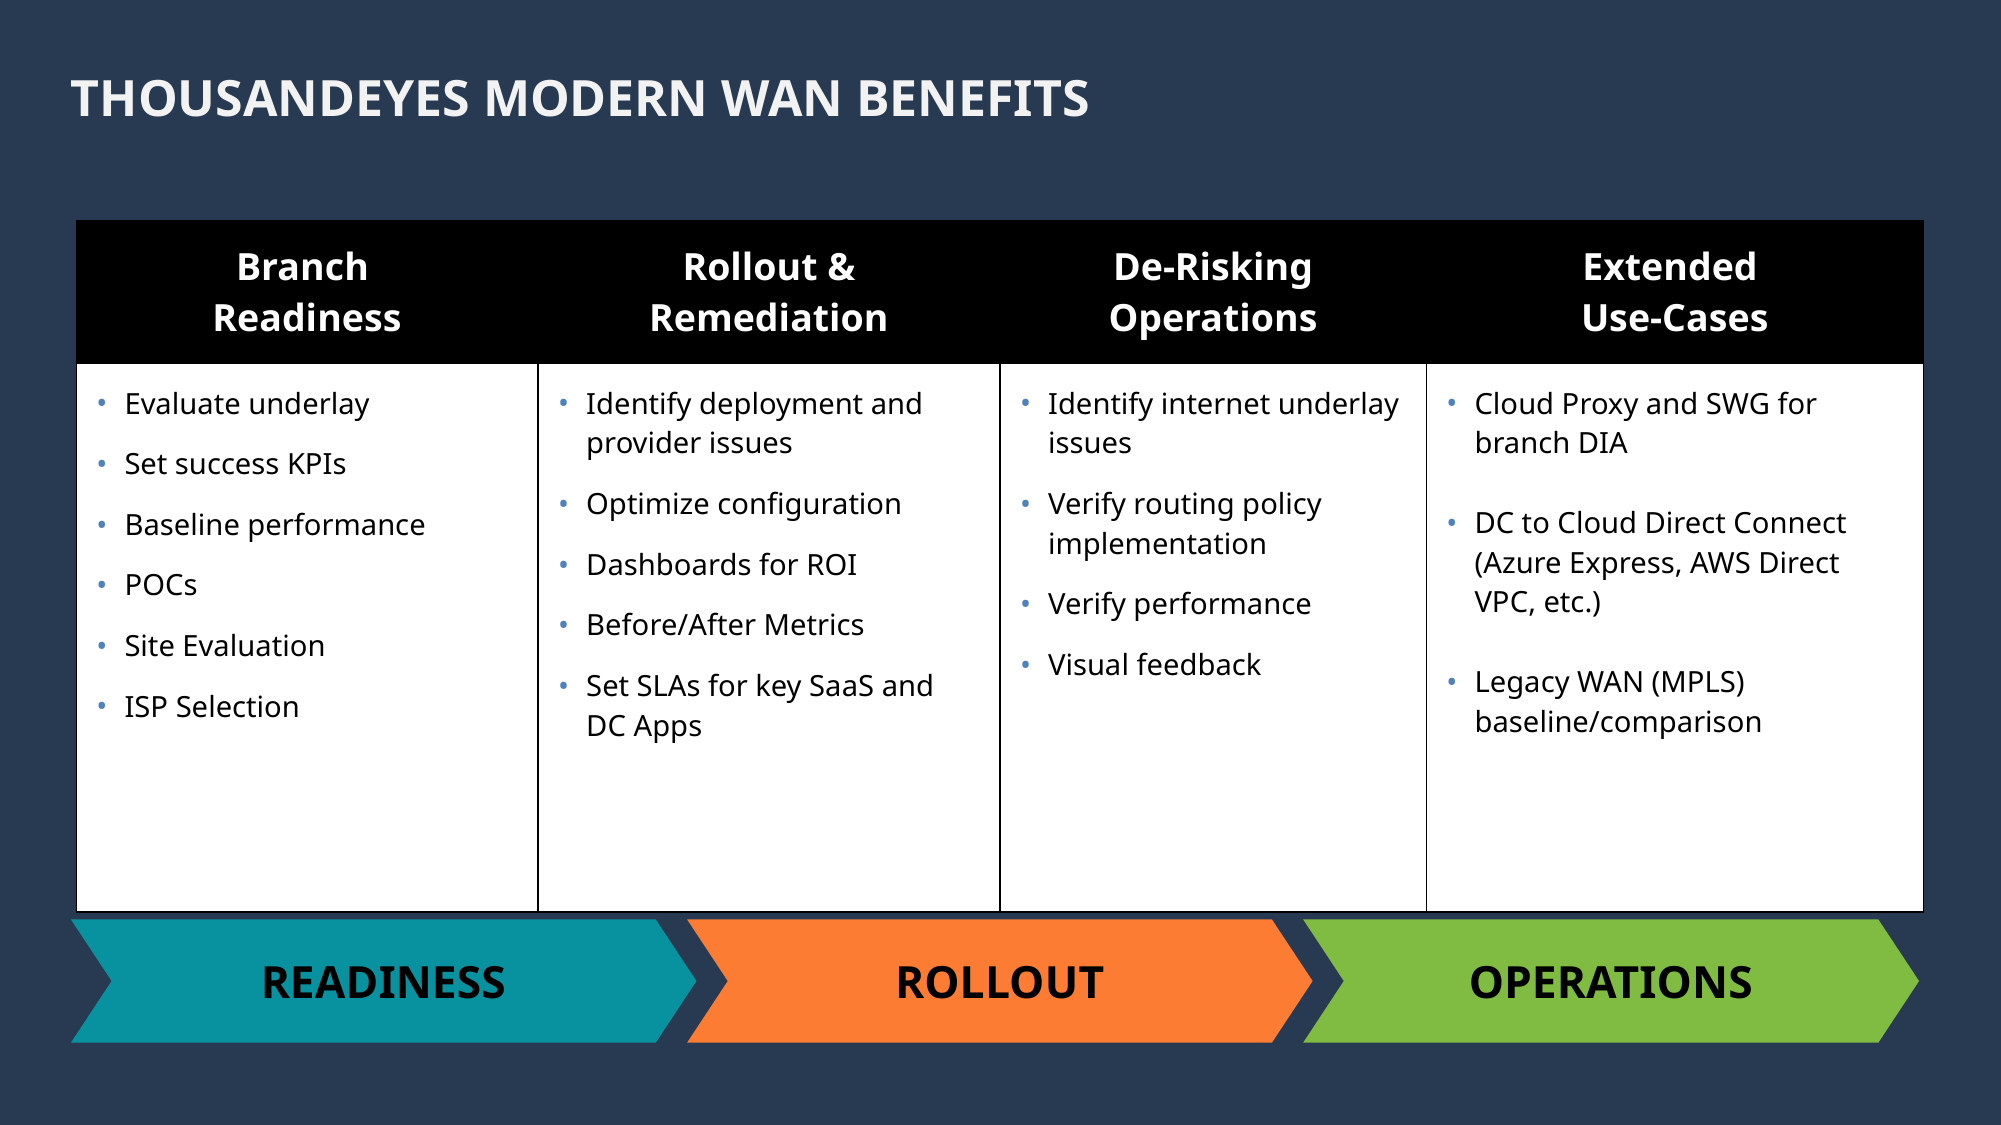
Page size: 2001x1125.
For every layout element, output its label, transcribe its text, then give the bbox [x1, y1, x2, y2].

table_cell Identify internet underlay issues Verify routing policy implementation Verify performance Visual feedback [1001, 364, 1426, 911]
table_header Rollout & Remediation [539, 222, 999, 362]
table_cell Identify deployment and provider issues Optimize configuration Dashboards for ROI Before/After Metrics Set SLAs for key SaaS and DC Apps [539, 364, 999, 911]
text_box OPERATIONS [1303, 919, 1920, 1043]
table_cell Evaluate underlay Set success KPIs Baseline performance POCs Site Evaluation ISP Selection [77, 364, 537, 911]
table_header Branch Readiness [77, 222, 537, 362]
text_box READINESS [70, 919, 697, 1043]
table_header De-Risking Operations [1001, 222, 1426, 362]
table_header Extended Use-Cases [1427, 222, 1923, 362]
text_box ROLLOUT [687, 919, 1313, 1043]
table_cell Cloud Proxy and SWG for branch DIA DC to Cloud Direct Connect (Azure Express, AWS Direct VPC, etc.) Legacy WAN (MPLS) baseline/comparison [1427, 364, 1923, 911]
title ThousandEyes Modern WAN Benefits [70, 58, 1930, 135]
